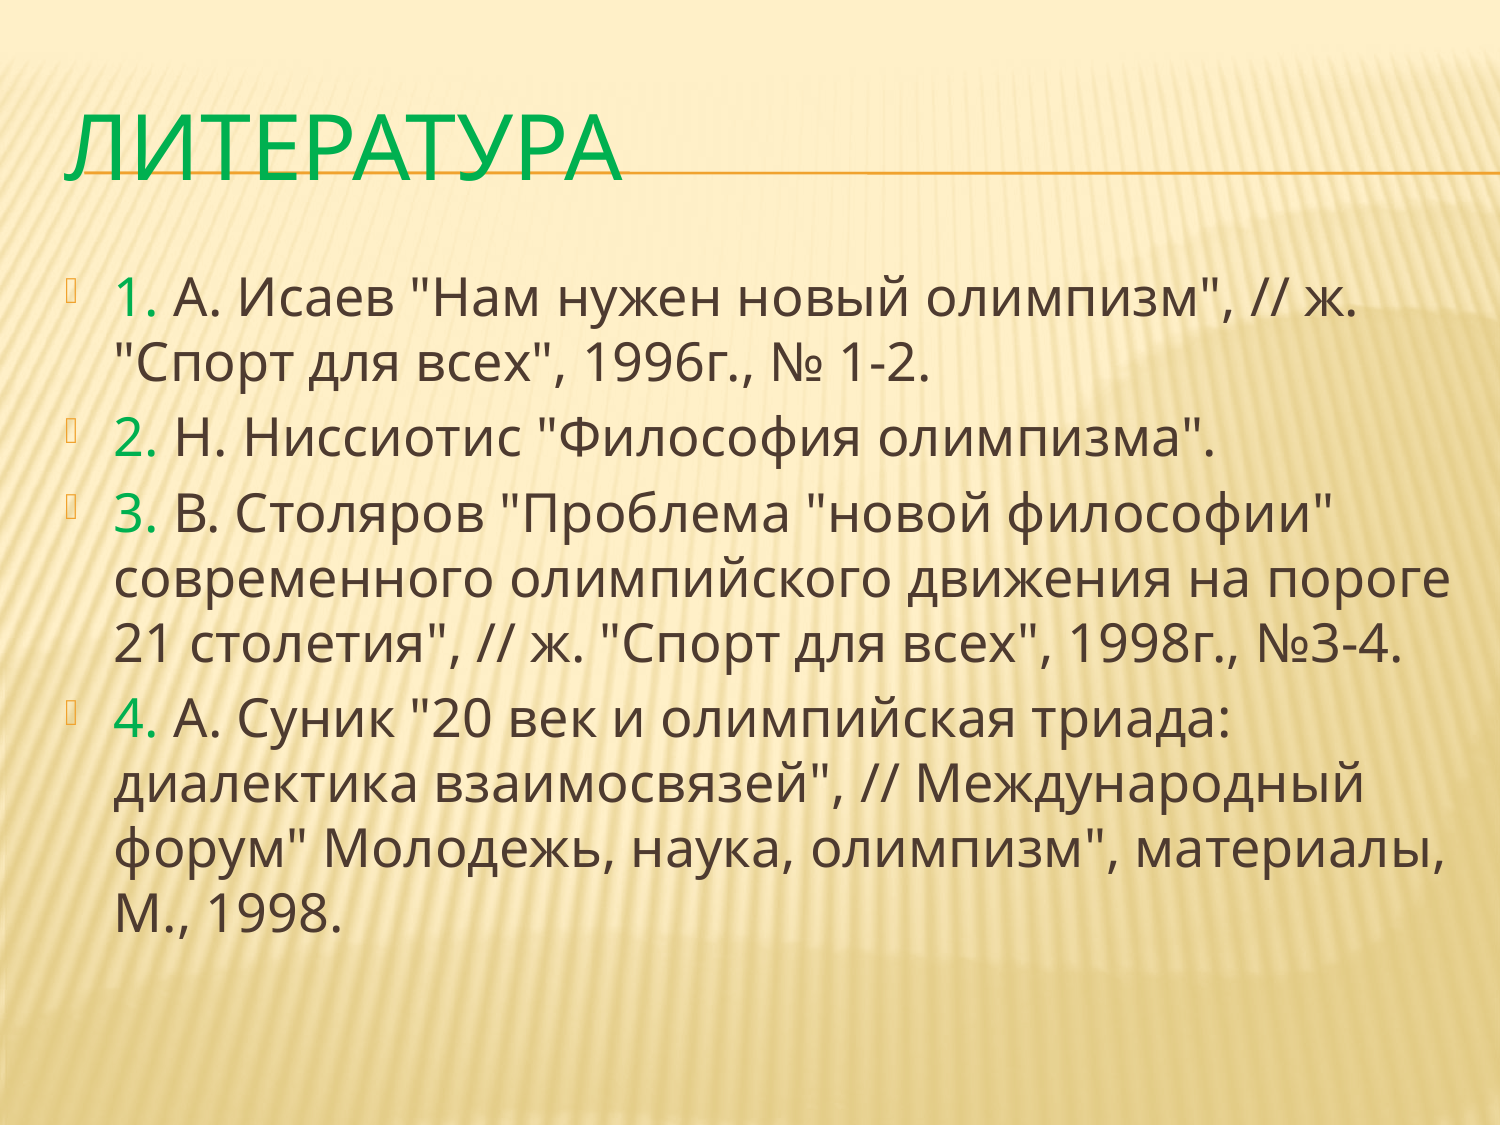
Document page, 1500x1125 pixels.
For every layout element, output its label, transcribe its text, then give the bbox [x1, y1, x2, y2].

list 1. А. Исаев "Нам нужен новый олимпизм", // ж. "Спорт для всех", 1996г., № 1-2. 2. Н. Ниссиотис "Философия олимпизма". 3. В. Столяров "Проблема "новой философии" современного олимпийского движения на пороге 21 столетия", // ж. "Спорт для всех", 1998г., №3-4. 4. А. Суник "20 век и олимпийская триада: диалектика взаимосвязей", // Международный форум" Молодежь, наука, олимпизм", материалы, М., 1998. [50, 254, 1475, 998]
title Литература [50, 75, 1475, 213]
